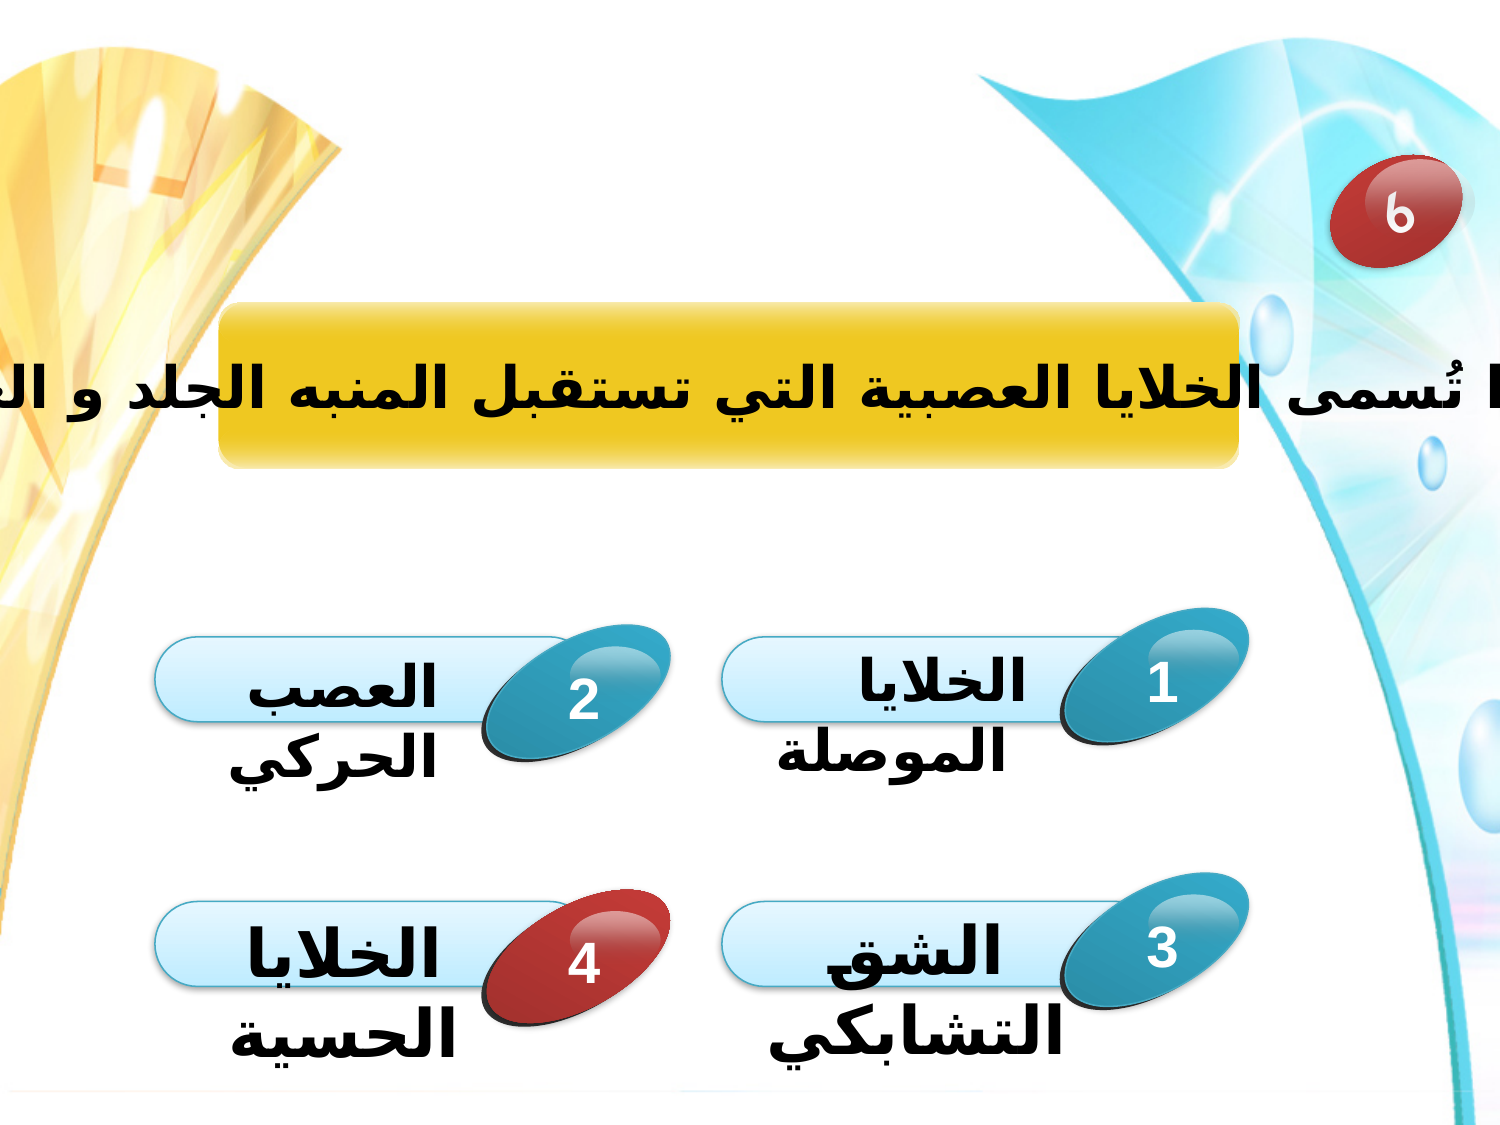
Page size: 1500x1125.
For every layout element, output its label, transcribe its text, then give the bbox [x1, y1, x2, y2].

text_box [691, 623, 1259, 731]
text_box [154, 636, 680, 747]
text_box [721, 888, 1259, 997]
picture [0, 0, 1500, 1125]
text_box 6 [1330, 178, 1418, 268]
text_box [135, 901, 680, 1012]
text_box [218, 302, 1240, 469]
